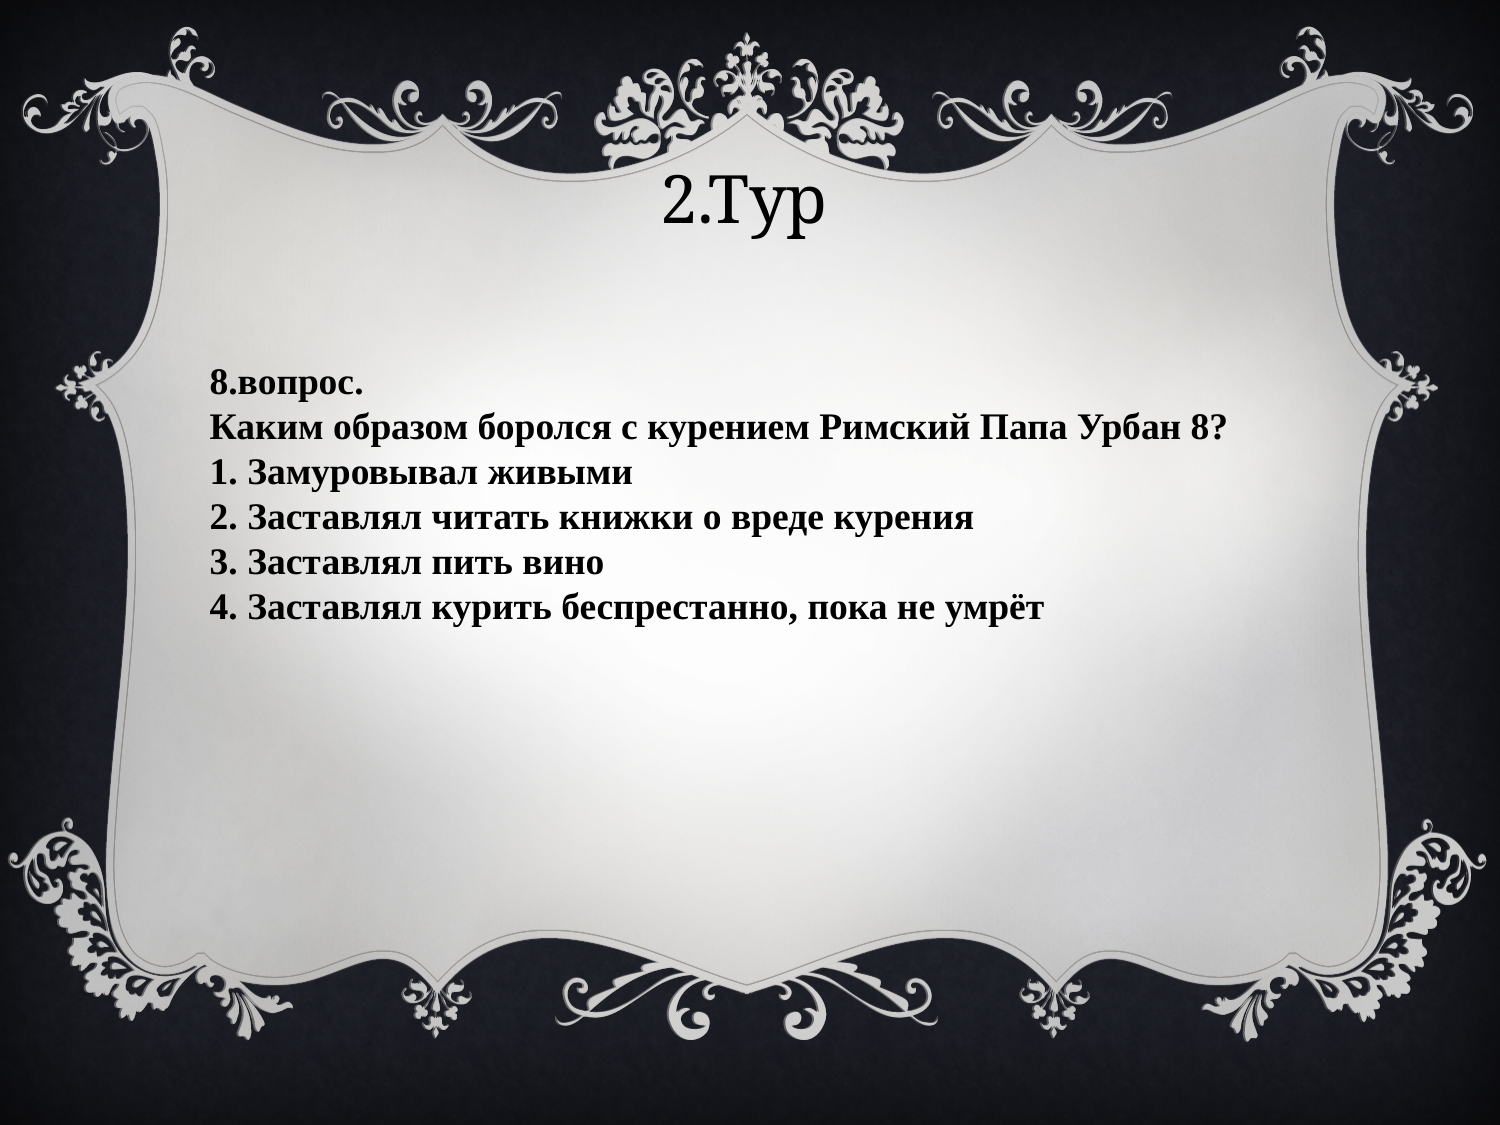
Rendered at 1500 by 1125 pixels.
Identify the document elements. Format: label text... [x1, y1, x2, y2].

text_box 8.вопрос. Каким образом боролся с курением Римский Папа Урбан 8? 1. Замуровывал живыми 2. Заставлял читать книжки о вреде курения 3. Заставлял пить вино 4. Заставлял курить беспрестанно, пока не умрёт [194, 349, 1329, 635]
text_box 2.Тур [645, 148, 843, 244]
picture [0, 0, 1500, 1125]
